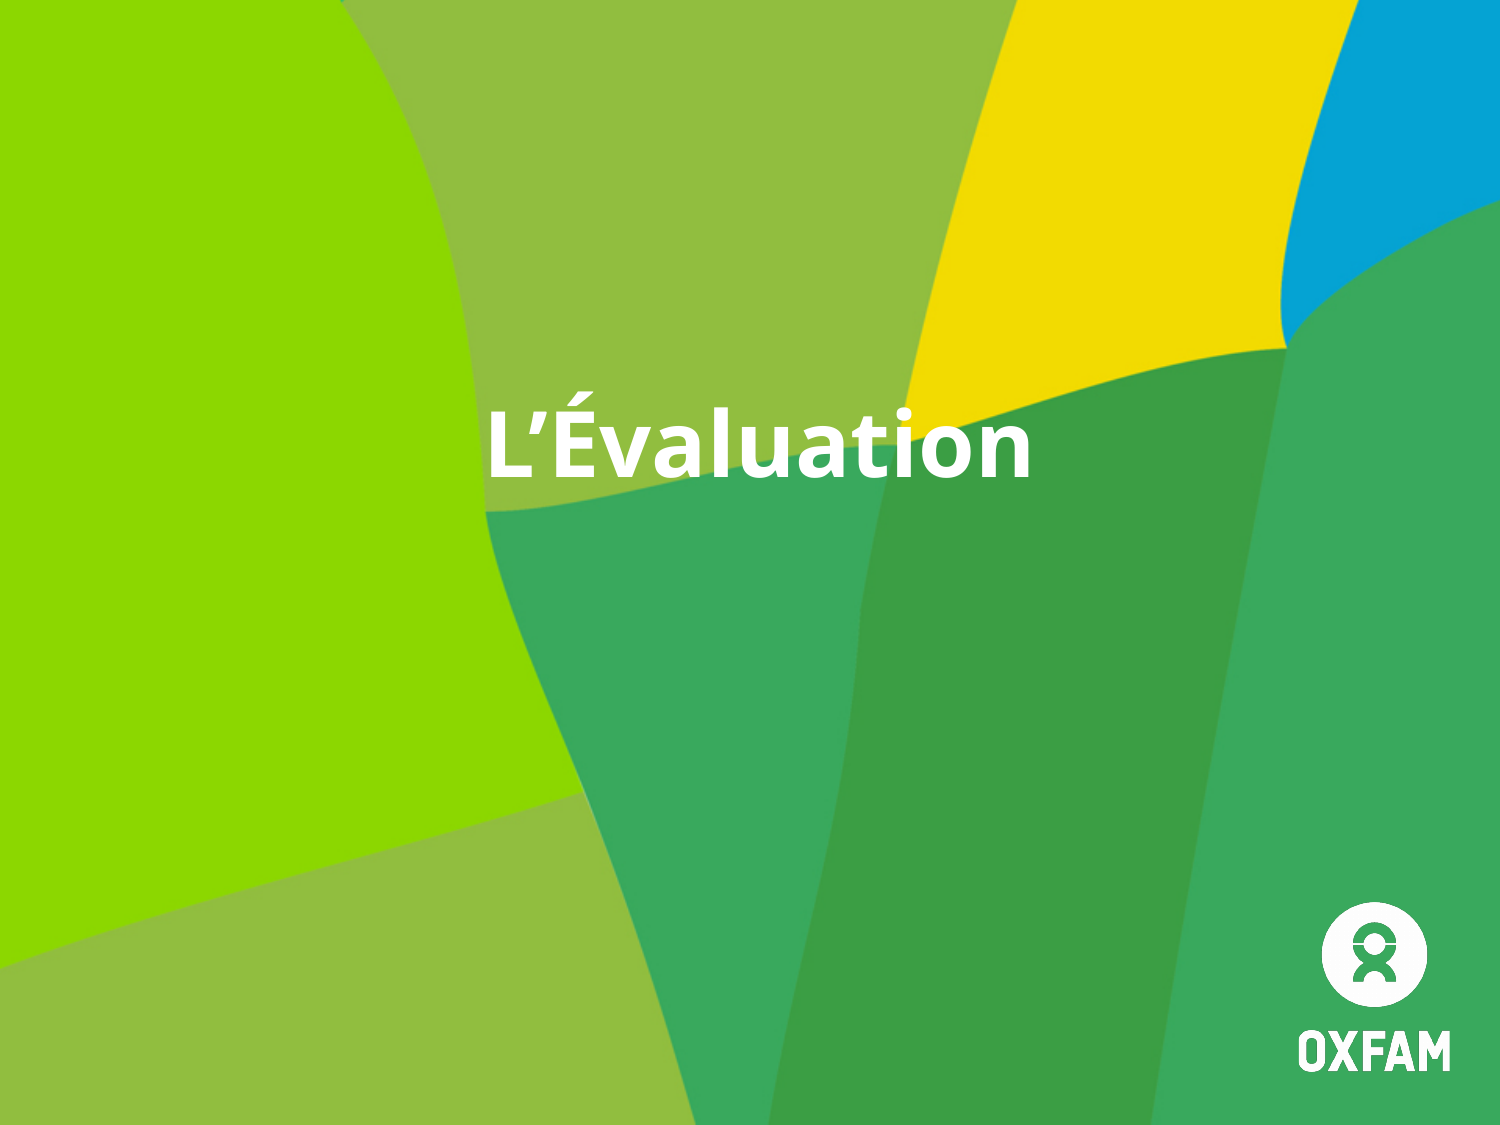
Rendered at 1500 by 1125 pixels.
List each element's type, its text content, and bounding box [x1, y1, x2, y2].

title L’Évaluation [65, 349, 1455, 554]
picture [0, 0, 1500, 1125]
